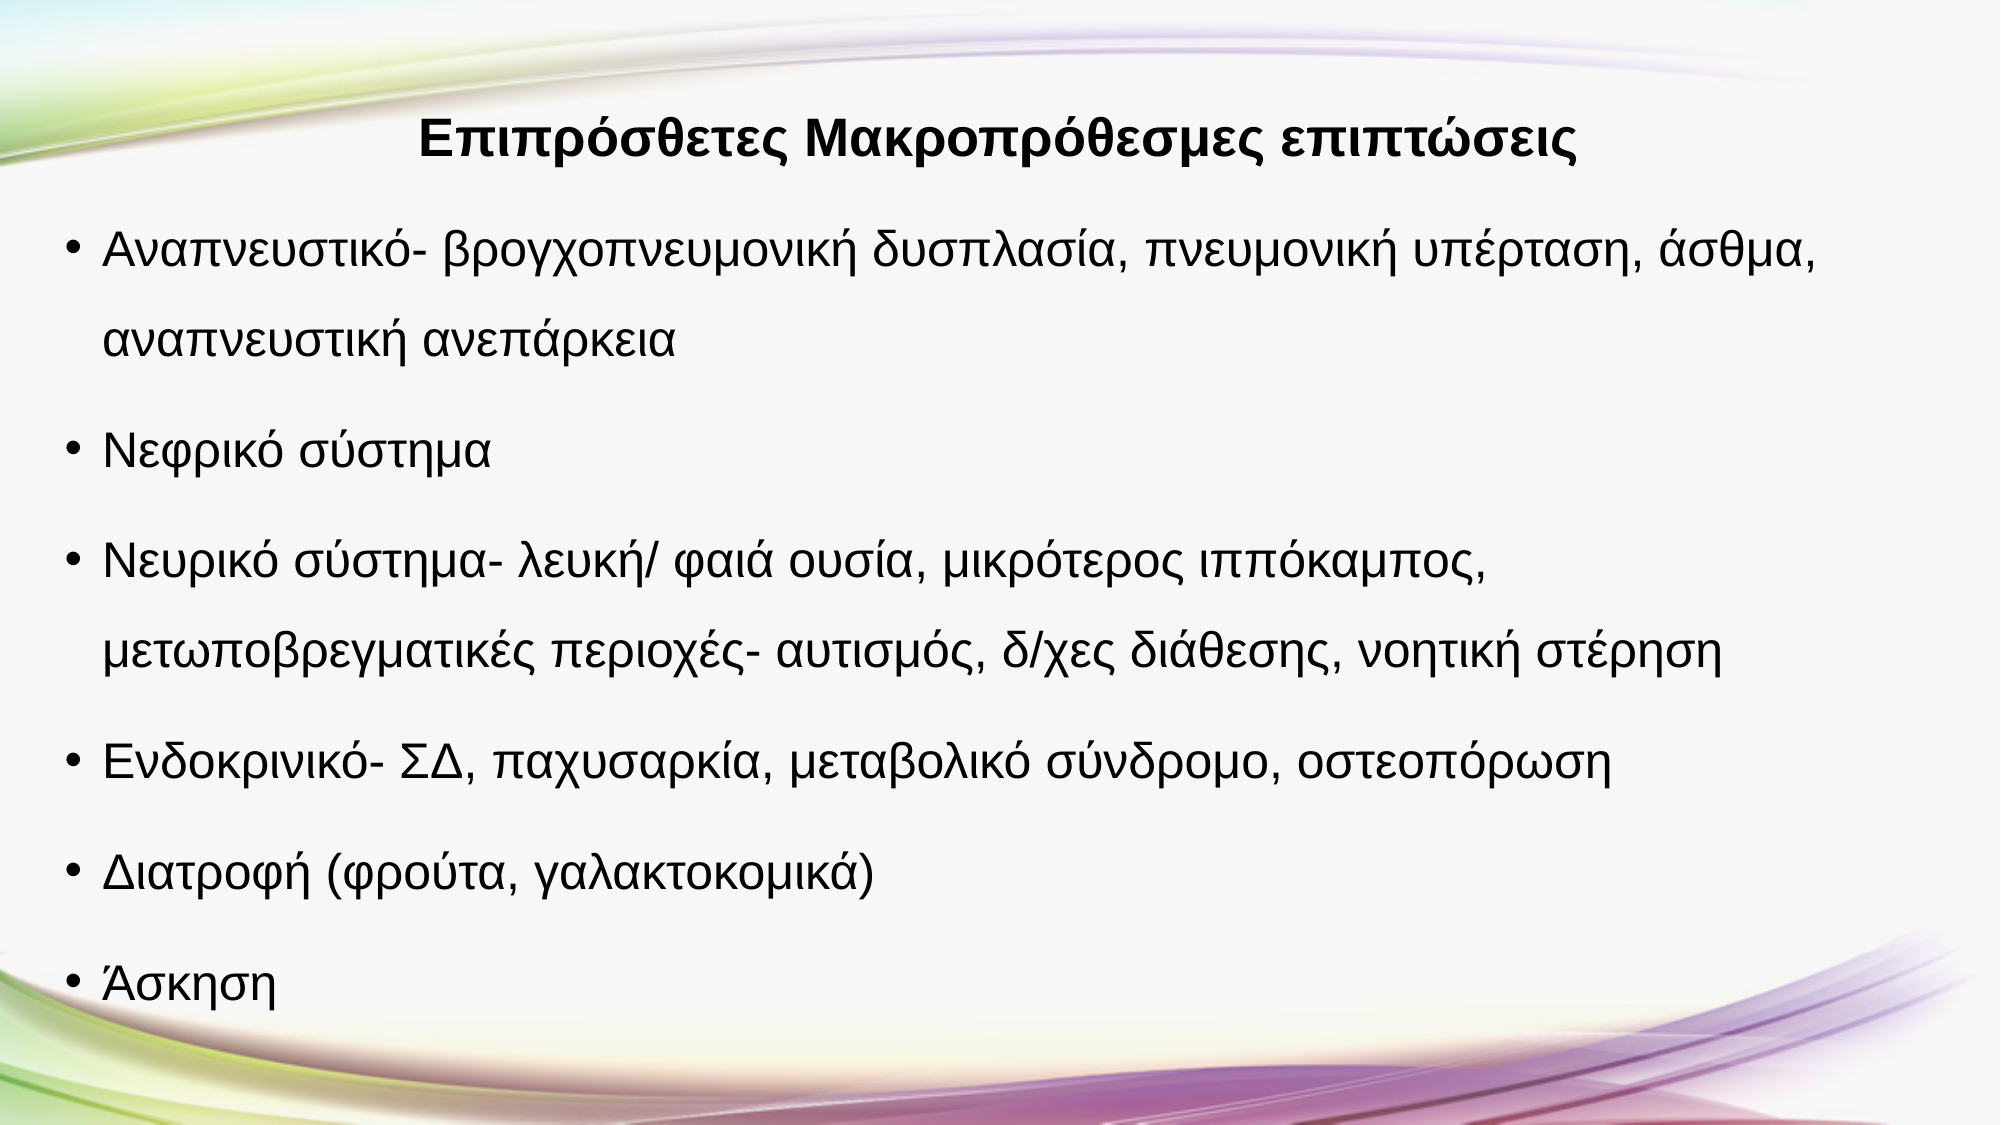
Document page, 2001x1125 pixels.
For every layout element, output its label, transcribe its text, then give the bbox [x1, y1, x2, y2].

picture [0, 0, 2001, 1125]
title Επιπρόσθετες Μακροπρόθεσμες επιπτώσεις [99, 44, 1900, 233]
subtitle Αναπνευστικό- βρογχοπνευμονική δυσπλασία, πνευμονική υπέρταση, άσθμα, αναπνευστική ανεπάρκεια Νεφρικό σύστημα Νευρικό σύστημα- λευκή/ φαιά ουσία, μικρότερος ιππόκαμπος, μετωποβρεγματικές περιοχές- αυτισμός, δ/χες διάθεσης, νοητική στέρηση Ενδοκρινικό- ΣΔ, παχυσαρκία, μεταβολικό σύνδρομο, οστεοπόρωση Διατροφή (φρούτα, γαλακτοκομικά) Άσκηση [64, 195, 1864, 1001]
